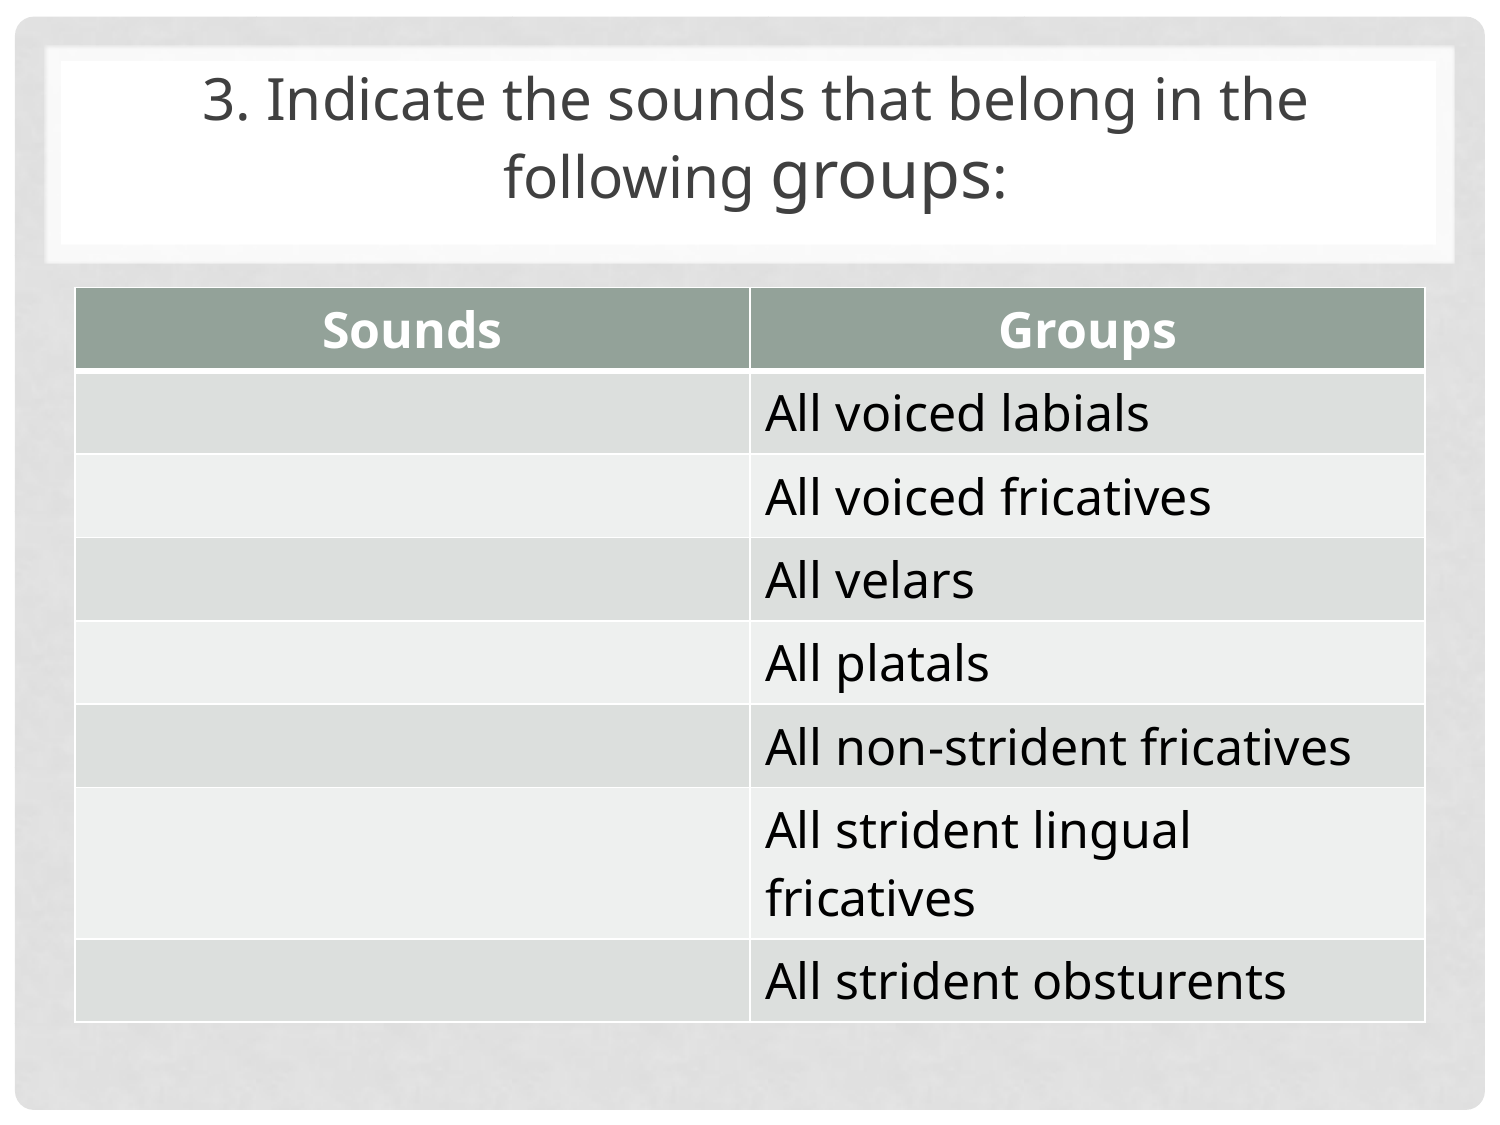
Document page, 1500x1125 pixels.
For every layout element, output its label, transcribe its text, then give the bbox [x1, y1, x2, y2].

text_box 3. Indicate the sounds that belong in the following groups: [64, 54, 1447, 220]
table_cell All velars [751, 538, 1424, 620]
table_cell [76, 455, 749, 537]
table_cell All platals [751, 622, 1424, 703]
table_cell [76, 940, 749, 1021]
table_cell [76, 622, 749, 703]
table_cell All voiced fricatives [751, 455, 1424, 537]
table_cell All strident lingual fricatives [751, 788, 1424, 938]
table_cell [76, 374, 749, 453]
table_header Sounds [76, 288, 749, 368]
table_cell All voiced labials [751, 374, 1424, 453]
table_header Groups [751, 288, 1424, 368]
table_cell [76, 705, 749, 787]
table_cell All non-strident fricatives [751, 705, 1424, 787]
table_cell [76, 538, 749, 620]
table_cell All strident obsturents [751, 940, 1424, 1021]
table_cell [76, 788, 749, 938]
